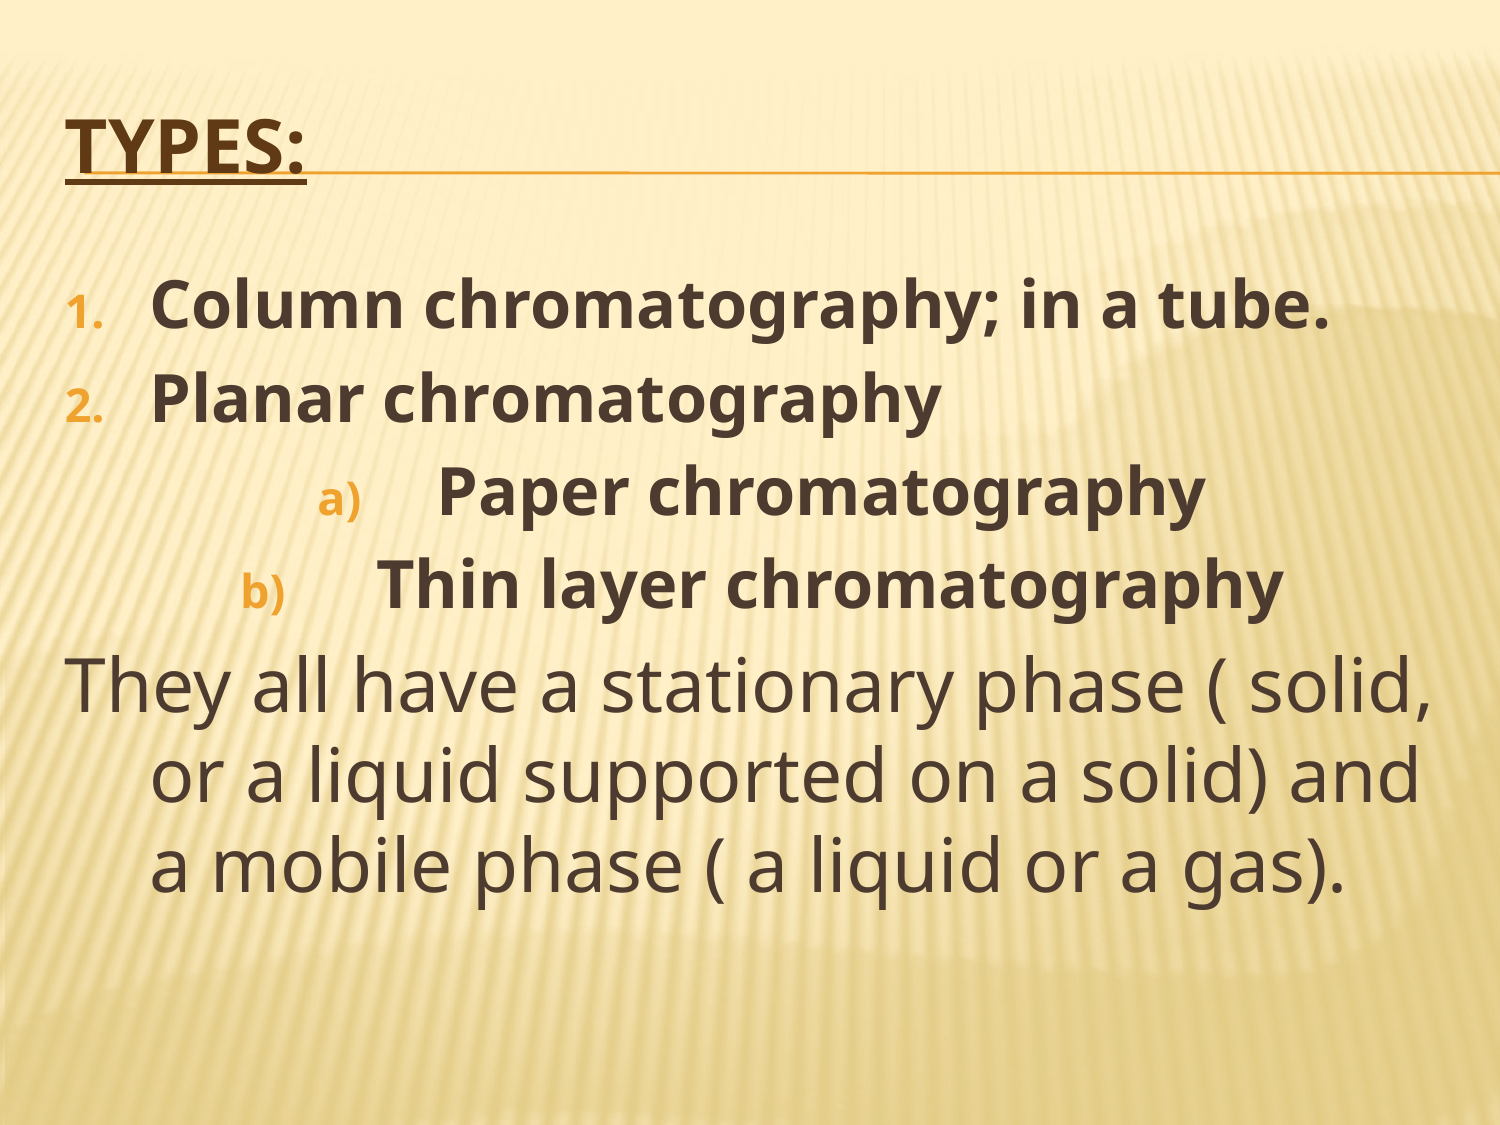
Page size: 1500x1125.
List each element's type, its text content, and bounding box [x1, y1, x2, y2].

list Column chromatography; in a tube. Planar chromatography Paper chromatography Thin layer chromatography They all have a stationary phase ( solid, or a liquid supported on a solid) and a mobile phase ( a liquid or a gas). [50, 254, 1475, 998]
title Types: [50, 75, 1475, 213]
